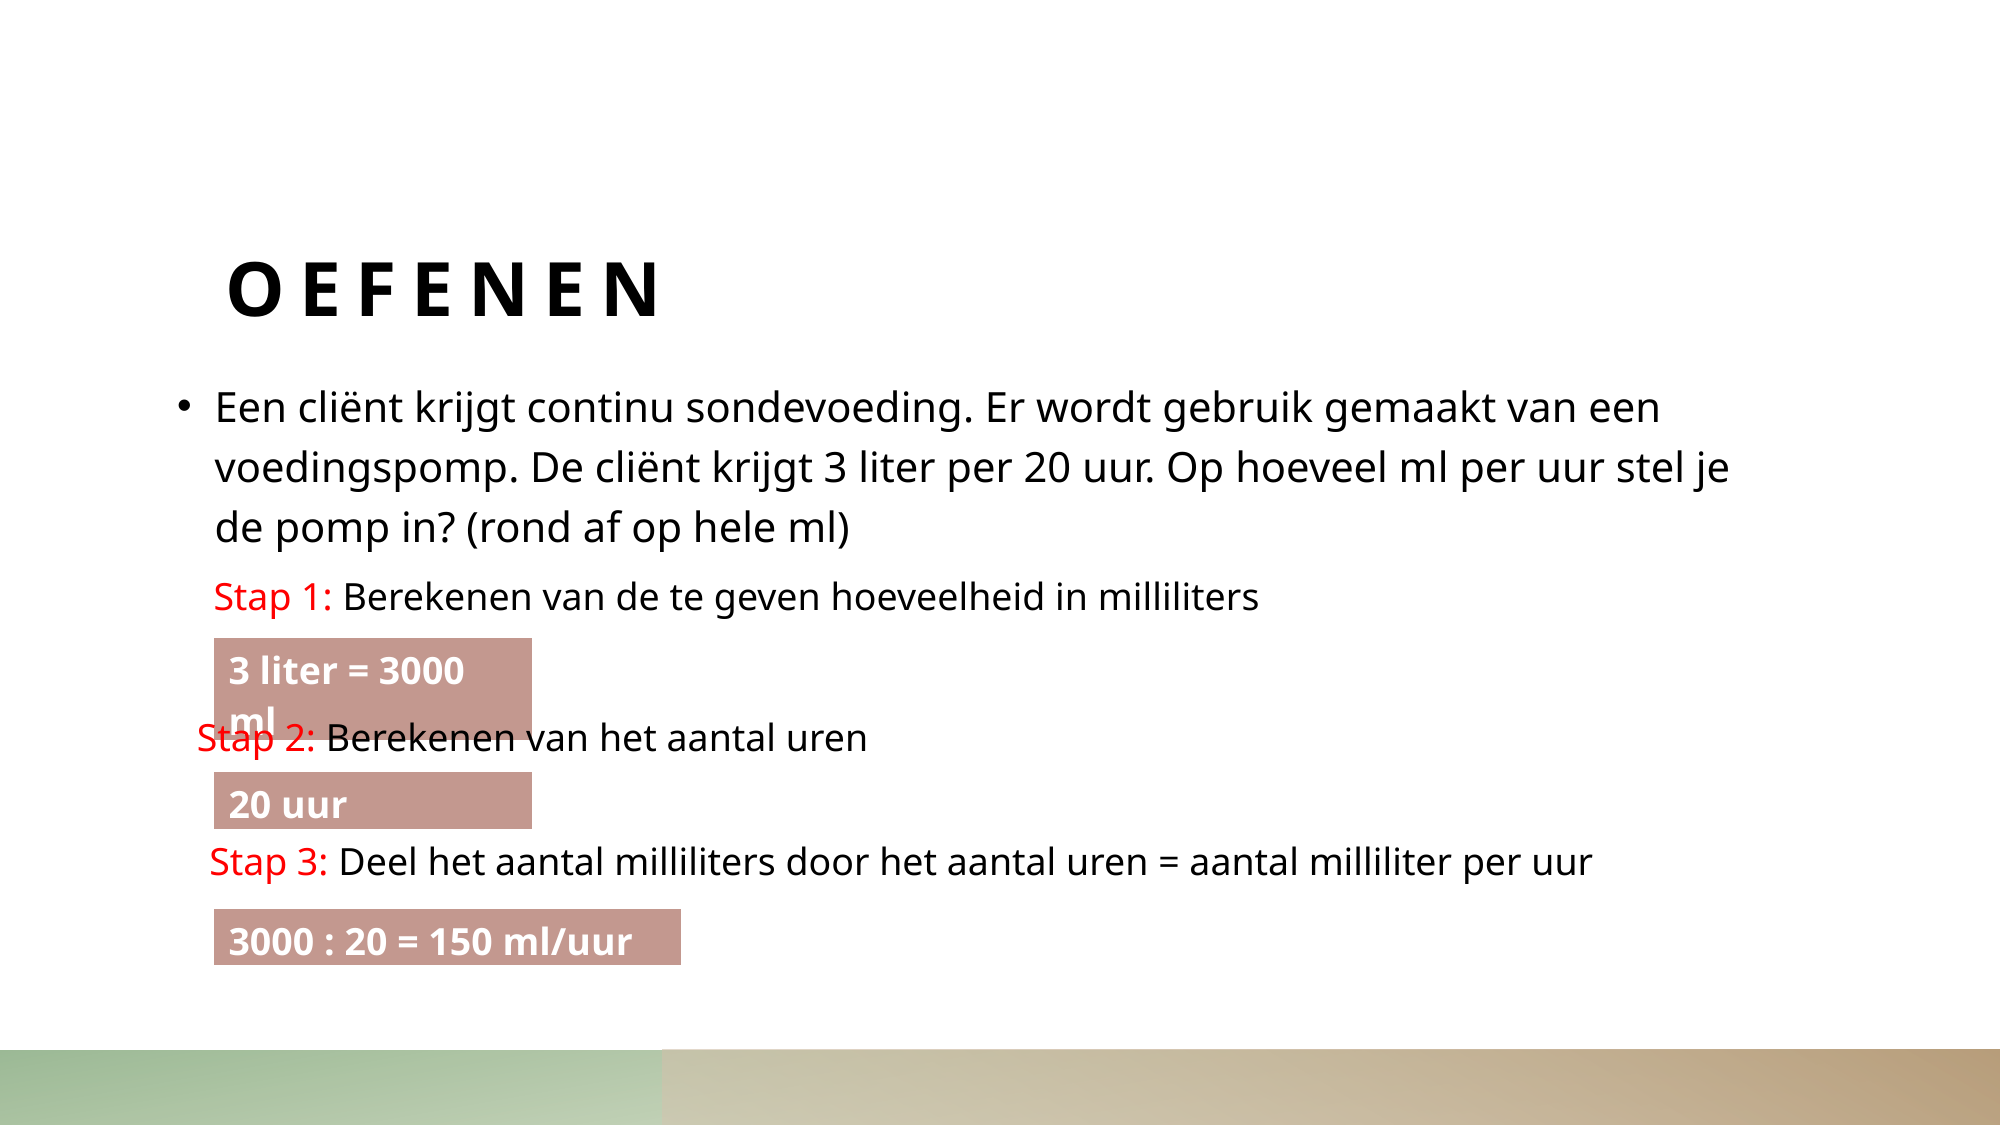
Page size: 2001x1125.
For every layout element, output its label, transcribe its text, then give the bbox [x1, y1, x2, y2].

table_header 3 liter = 3000 ml [214, 638, 532, 706]
text_box Stap 1: Berekenen van de te geven hoeveelheid in milliliters [198, 565, 1567, 626]
list Een cliënt krijgt continu sondevoeding. Er wordt gebruik gemaakt van een voedingspomp. De cliënt krijgt 3 liter per 20 uur. Op hoeveel ml per uur stel je de pomp in? (rond af op hele ml) [177, 370, 1787, 1004]
text_box Stap 3: Deel het aantal milliliters door het aantal uren = aantal milliliter per uur [194, 760, 1699, 891]
title oefenen [225, 59, 1835, 332]
table_header 3000 : 20 = 150 ml/uur [214, 909, 681, 965]
table_header 20 uur [214, 772, 532, 829]
text_box Stap 2: Berekenen van het aantal uren [182, 706, 884, 767]
